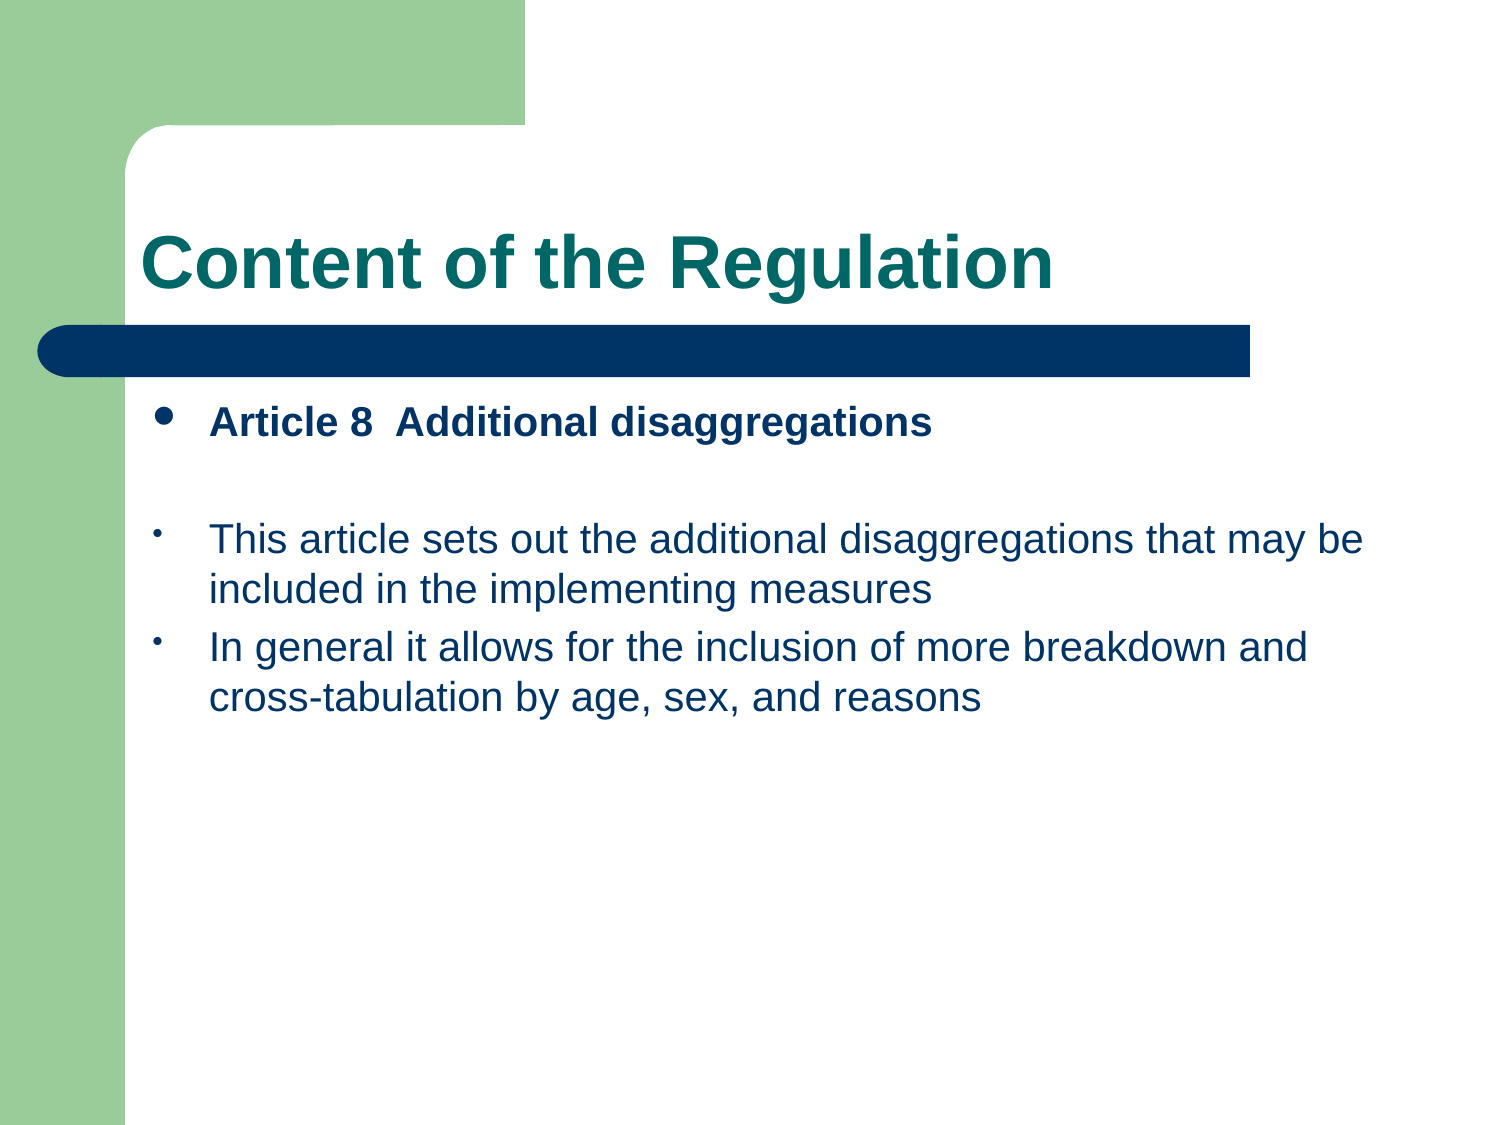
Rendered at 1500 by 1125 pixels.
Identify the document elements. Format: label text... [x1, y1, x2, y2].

list Article 8 Additional disaggregations This article sets out the additional disaggregations that may be included in the implementing measures In general it allows for the inclusion of more breakdown and cross-tabulation by age, sex, and reasons [137, 387, 1400, 999]
title Content of the Regulation [124, 124, 1426, 313]
